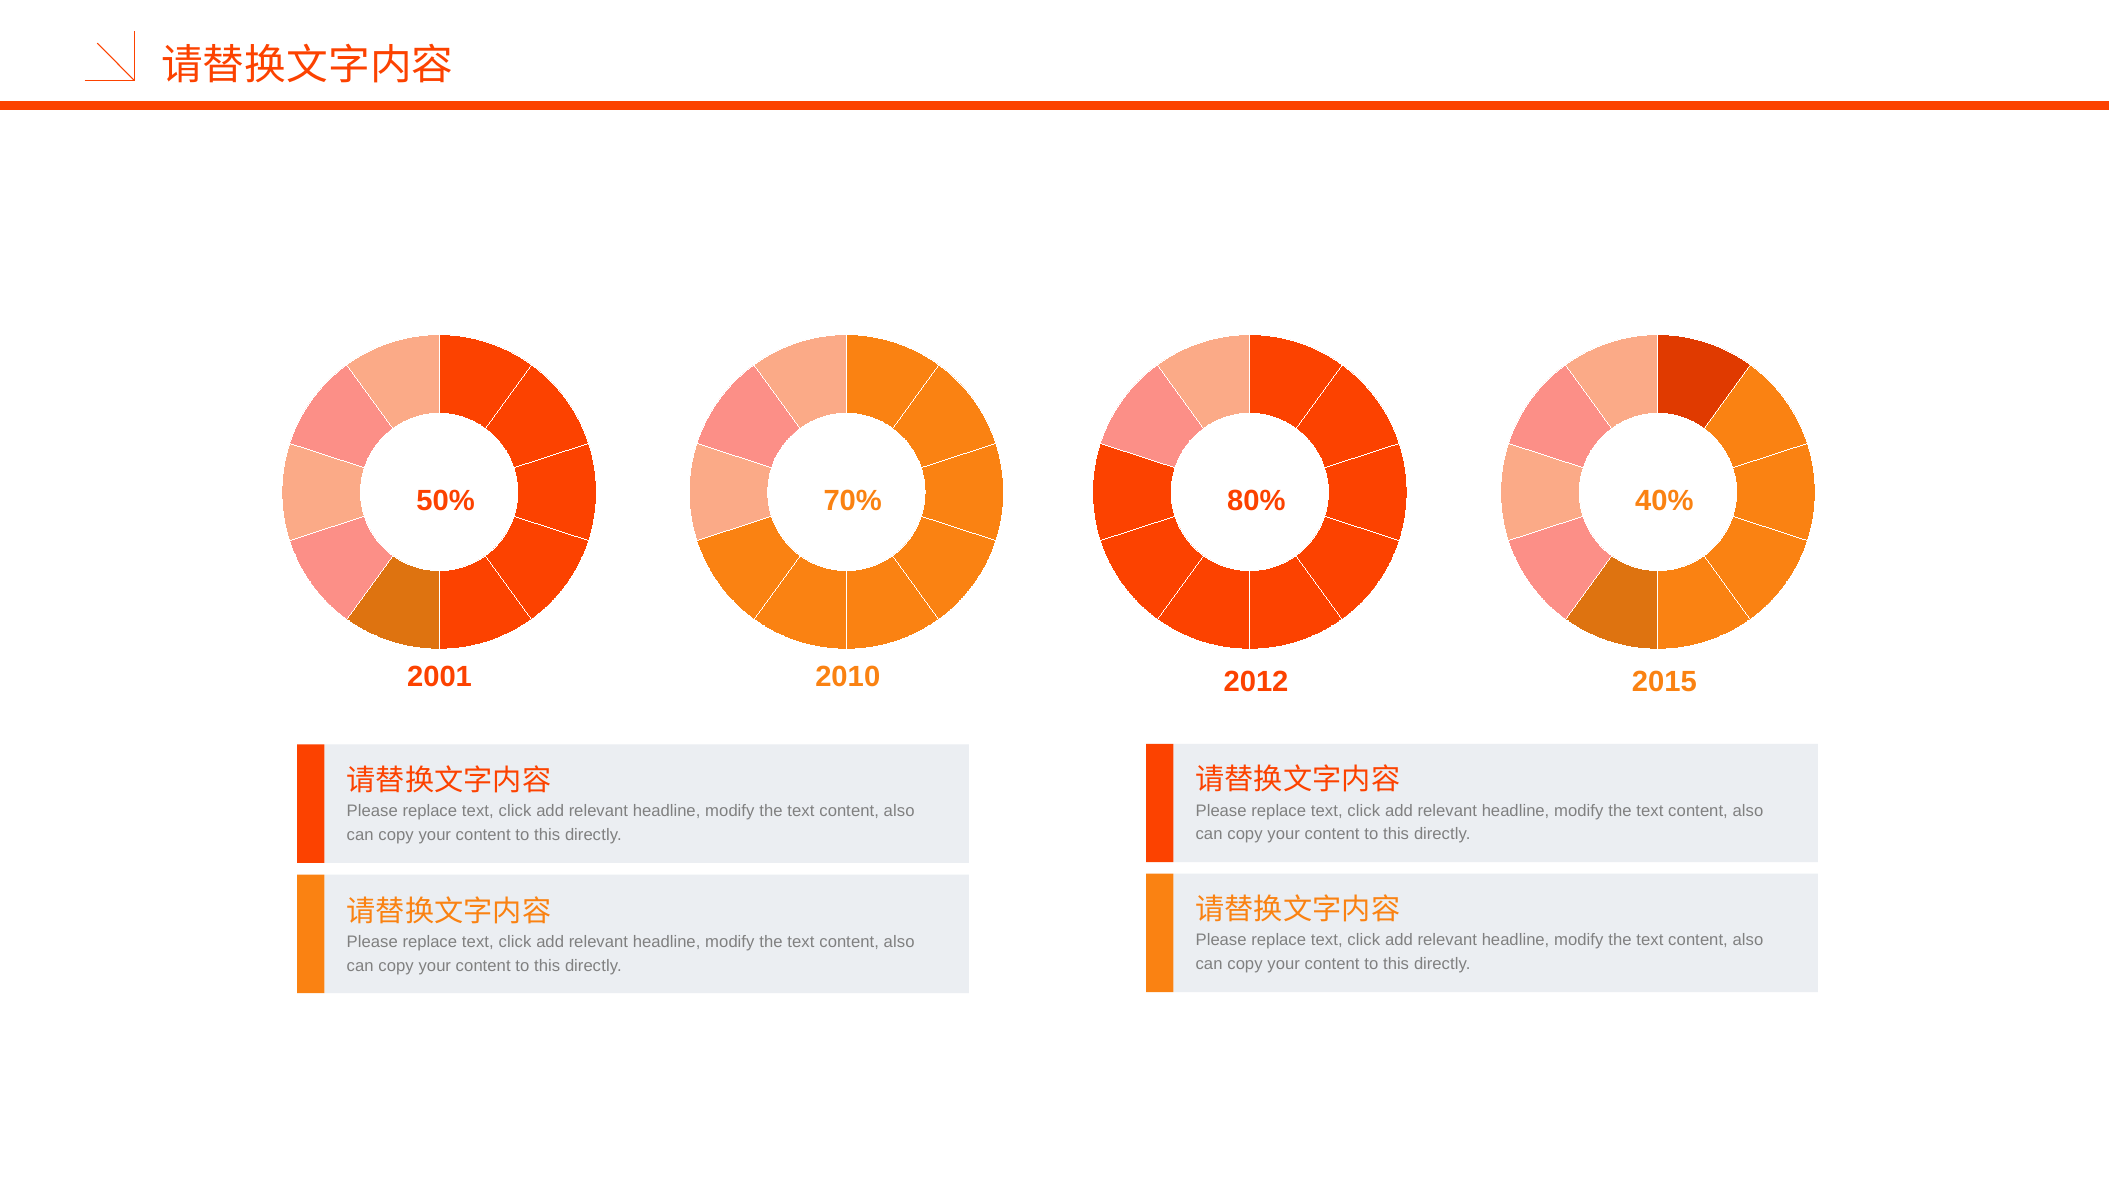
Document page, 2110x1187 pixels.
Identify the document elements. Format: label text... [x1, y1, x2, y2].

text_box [1146, 743, 1818, 863]
chart [682, 318, 1011, 666]
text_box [297, 874, 969, 994]
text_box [1146, 873, 1818, 993]
text_box 2012 [1223, 666, 1289, 698]
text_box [297, 744, 969, 863]
text_box 请替换文字内容 [145, 22, 500, 94]
chart [1085, 318, 1414, 666]
text_box 2010 [815, 666, 881, 692]
chart [1494, 318, 1822, 666]
text_box 2001 [407, 666, 473, 692]
chart [275, 318, 603, 666]
text_box 2015 [1631, 666, 1697, 698]
